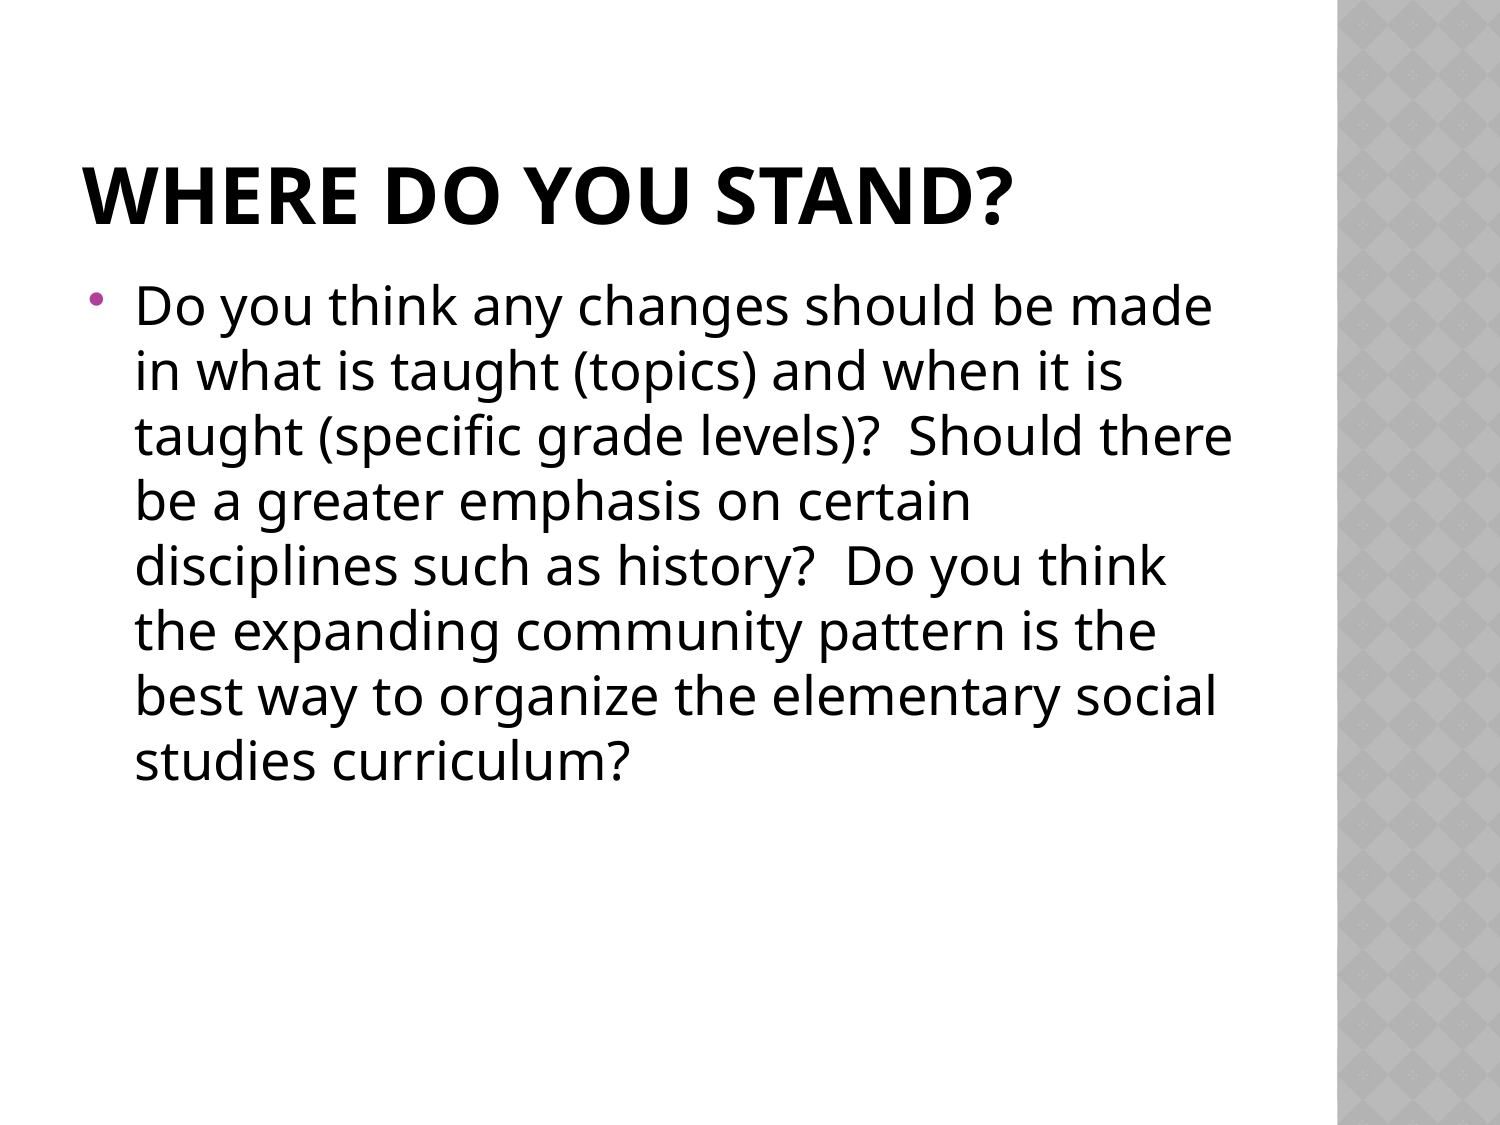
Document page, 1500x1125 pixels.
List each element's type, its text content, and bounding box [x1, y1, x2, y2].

list Do you think any changes should be made in what is taught (topics) and when it is taught (specific grade levels)? Should there be a greater emphasis on certain disciplines such as history? Do you think the expanding community pattern is the best way to organize the elementary social studies curriculum? [75, 264, 1263, 1059]
title Where do you stand? [75, 52, 1263, 240]
